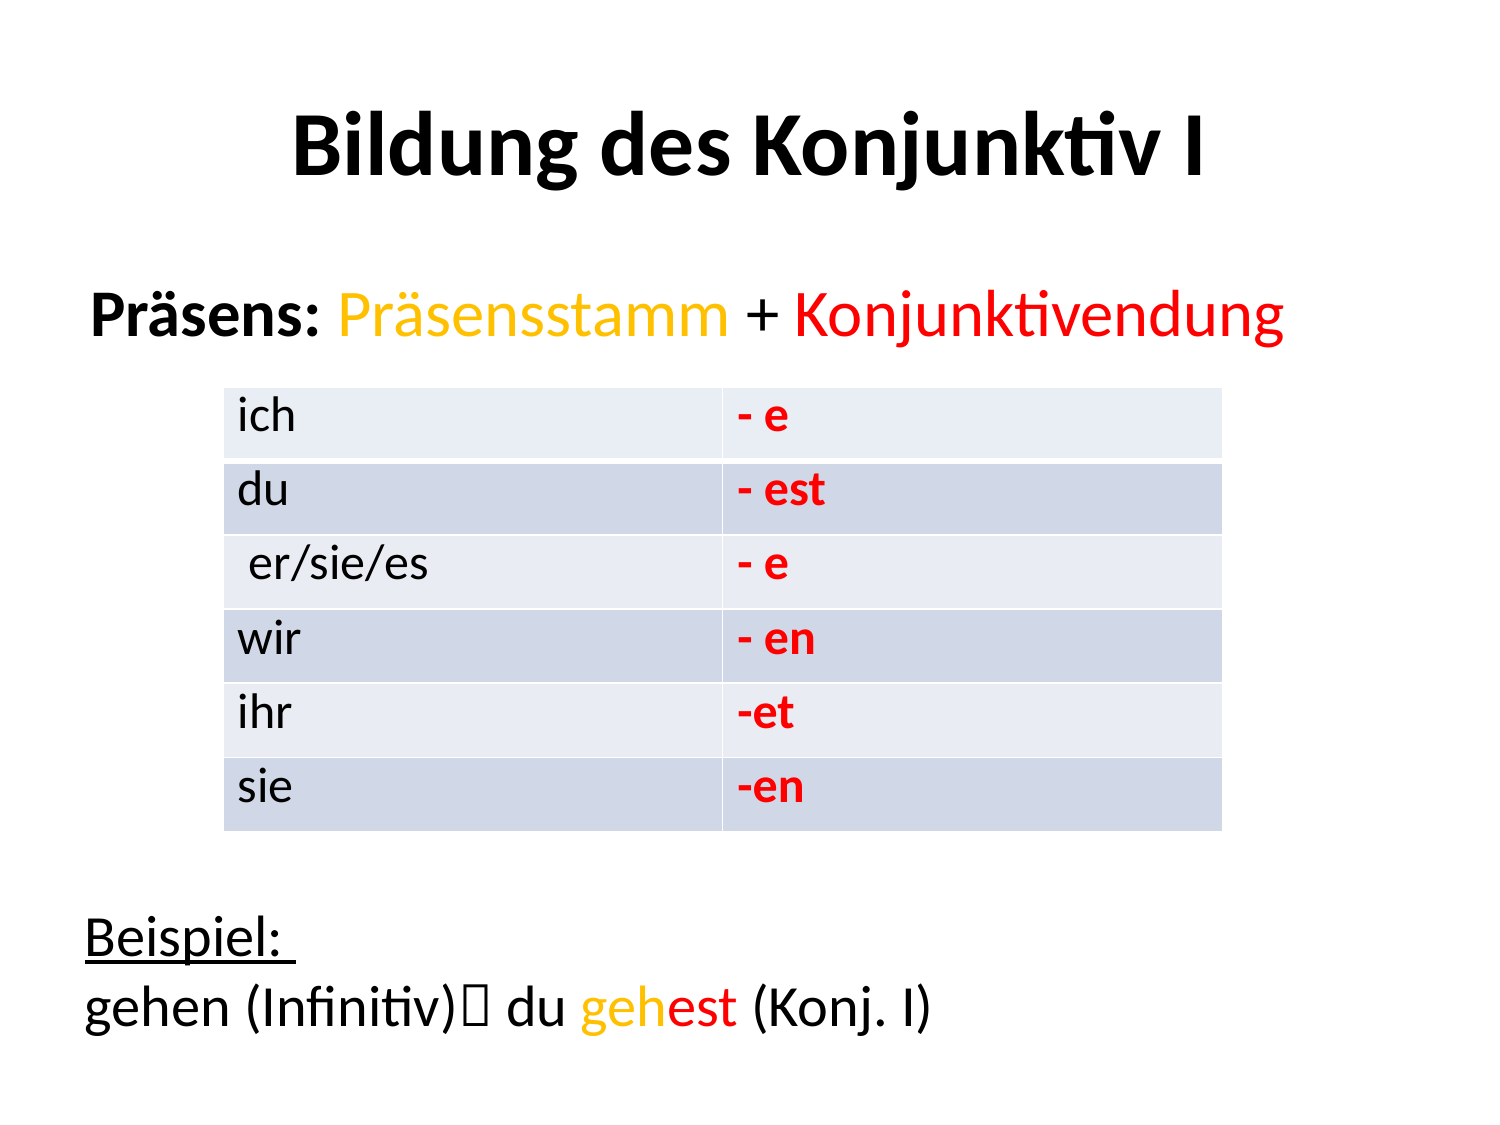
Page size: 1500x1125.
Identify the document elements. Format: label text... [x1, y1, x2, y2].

table_cell wir [224, 610, 722, 682]
text_box Beispiel: gehen (Infinitiv) du gehest (Konj. I) [70, 890, 1418, 1046]
table_header ich [224, 388, 722, 458]
table_cell -et [723, 684, 1222, 757]
table_cell er/sie/es [224, 536, 722, 608]
list Präsens: Präsensstamm + Konjunktivendung [75, 262, 1425, 891]
table_cell -en [723, 758, 1222, 831]
table_cell - e [723, 536, 1222, 608]
table_cell - en [723, 610, 1222, 682]
table_cell - est [723, 464, 1222, 534]
title Bildung des Konjunktiv I [75, 45, 1425, 233]
table_cell sie [224, 758, 722, 831]
table_header - e [723, 388, 1222, 458]
table_cell ihr [224, 684, 722, 757]
table_cell du [224, 464, 722, 534]
